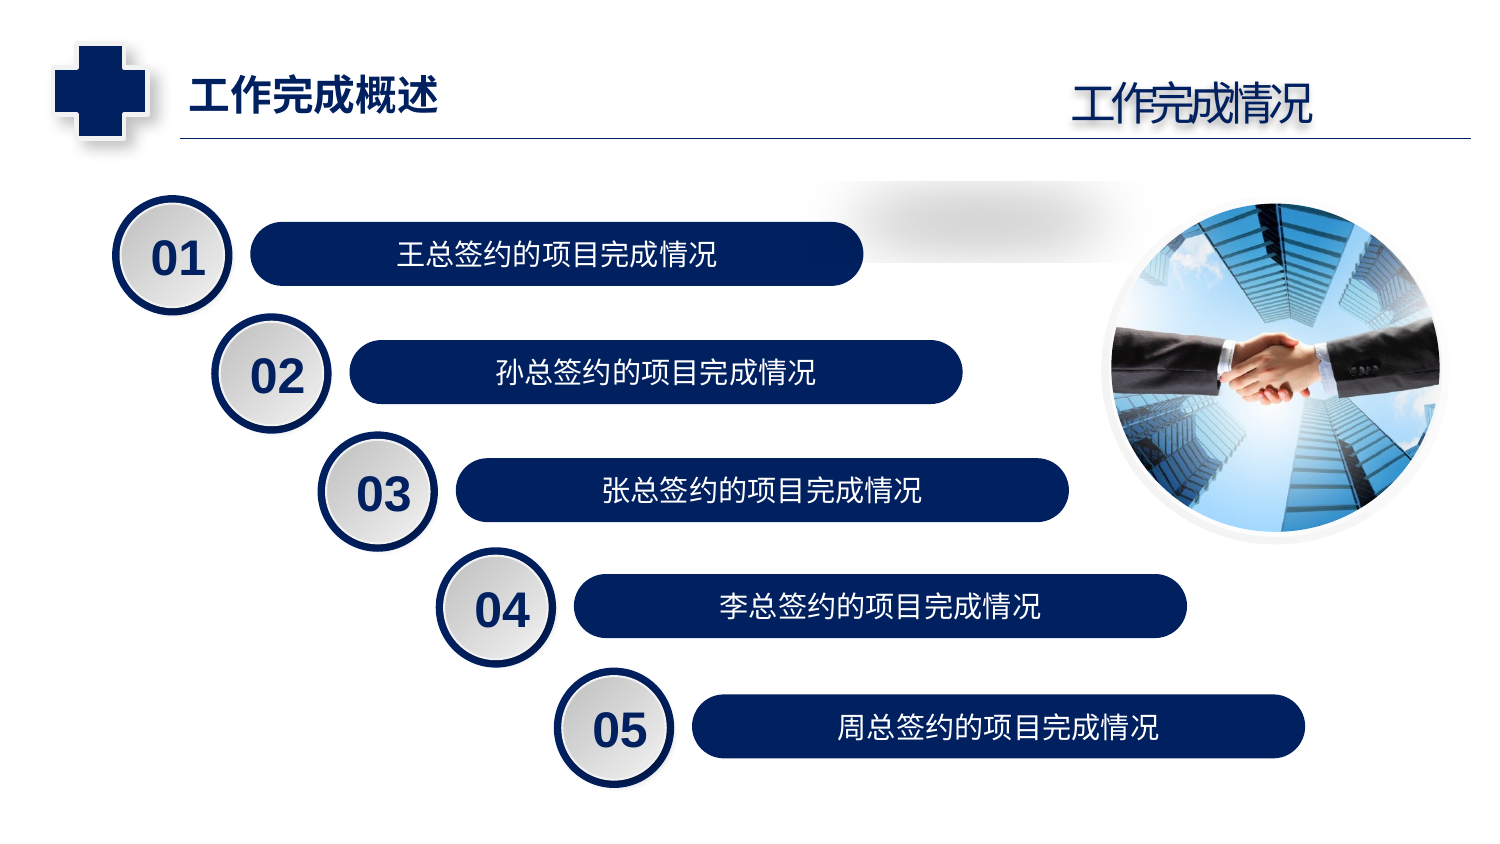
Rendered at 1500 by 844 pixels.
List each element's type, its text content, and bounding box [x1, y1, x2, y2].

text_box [553, 667, 675, 789]
text_box 工作完成情况 [1055, 67, 1329, 138]
text_box 李总签约的项目完成情况 [571, 571, 1190, 641]
text_box 周总签约的项目完成情况 [689, 692, 1308, 761]
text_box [1101, 195, 1450, 545]
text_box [435, 546, 557, 668]
text_box 张总签约的项目完成情况 [453, 456, 1072, 525]
text_box 王总签约的项目完成情况 [248, 219, 865, 288]
text_box 孙总签约的项目完成情况 [347, 337, 965, 407]
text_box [317, 431, 439, 552]
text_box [111, 194, 233, 316]
text_box 工作完成概述 [68, 60, 455, 126]
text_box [210, 313, 332, 434]
